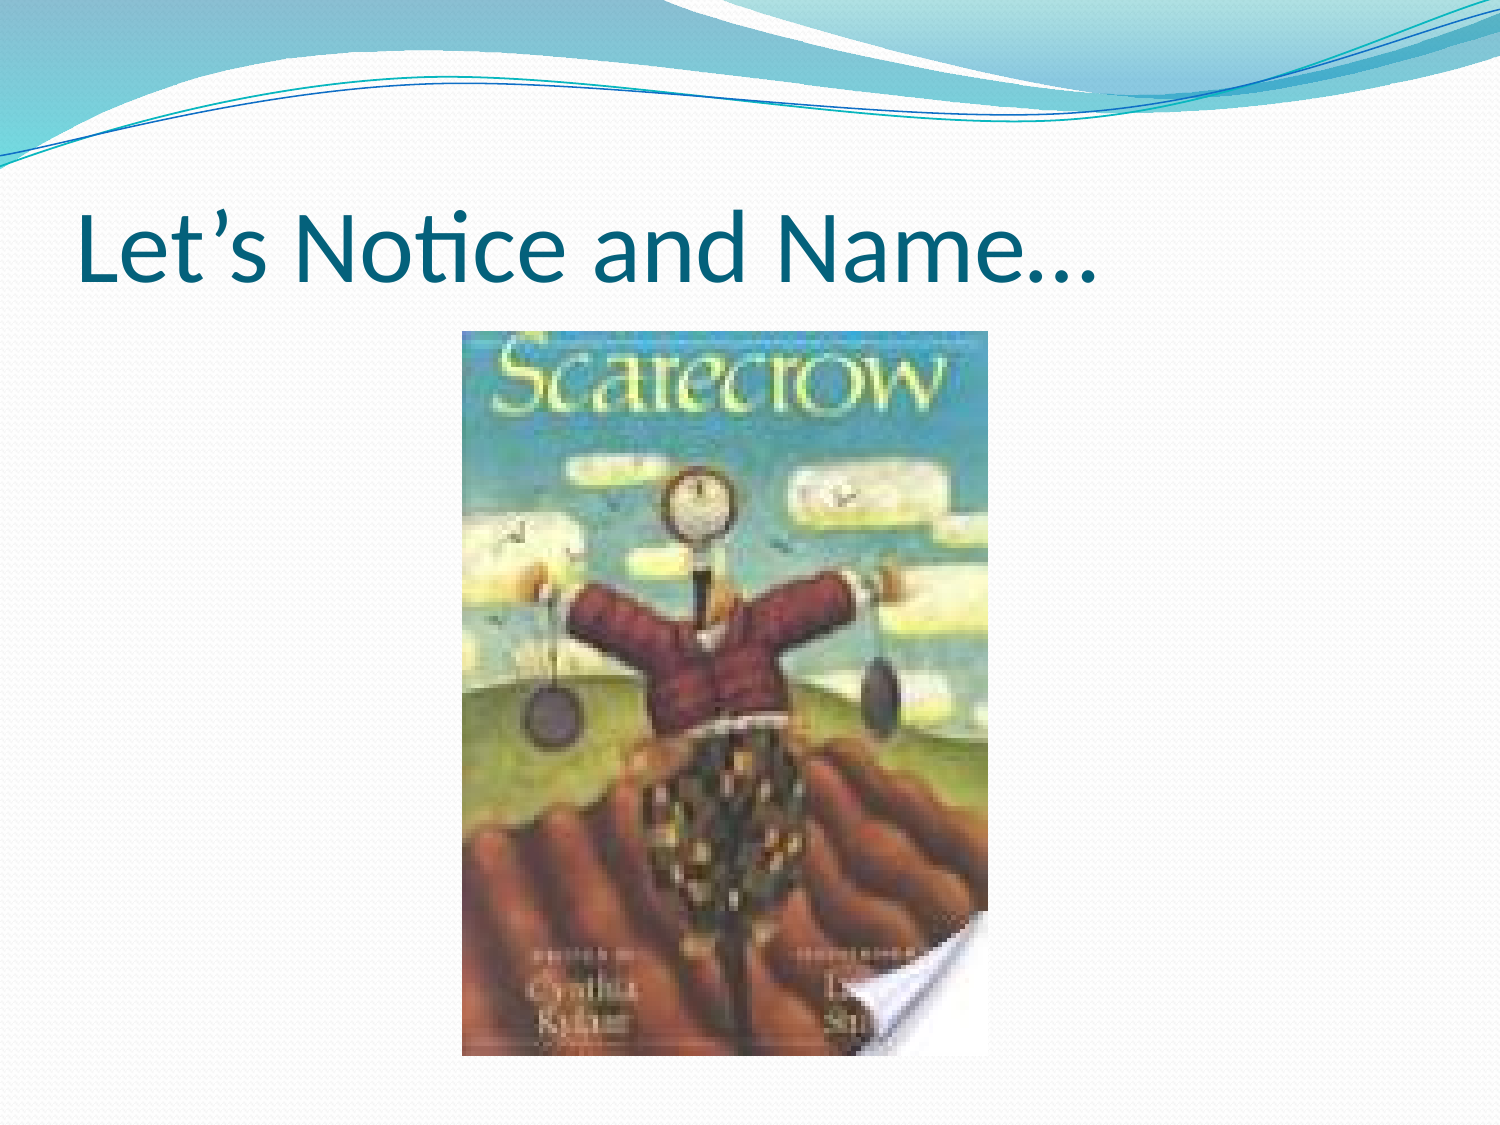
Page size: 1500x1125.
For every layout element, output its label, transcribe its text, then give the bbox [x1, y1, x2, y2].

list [462, 331, 988, 1056]
title Let’s Notice and Name… [75, 115, 1425, 303]
